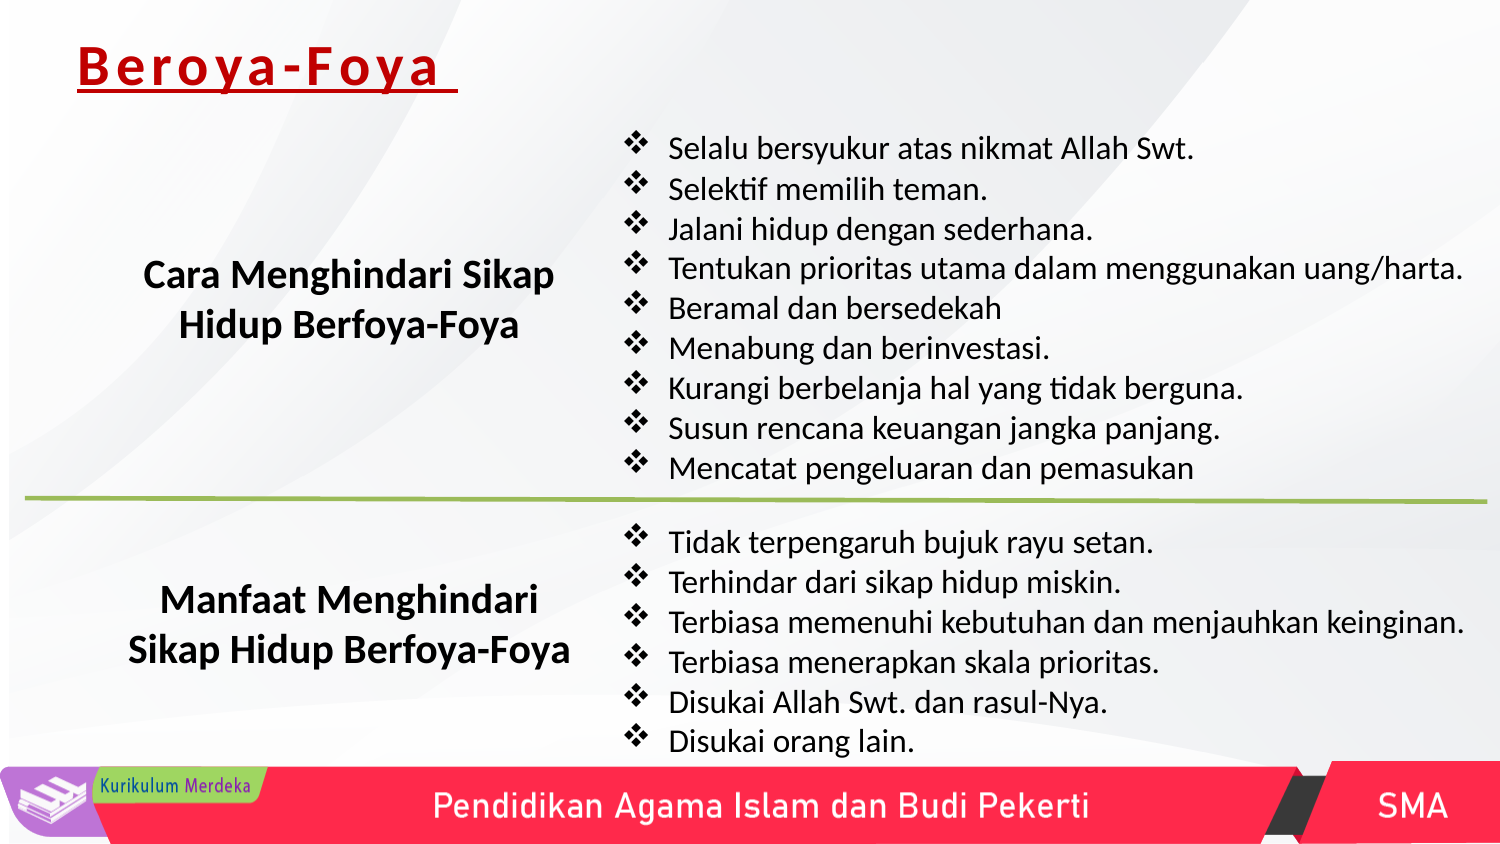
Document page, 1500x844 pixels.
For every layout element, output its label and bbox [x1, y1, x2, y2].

picture [0, 0, 1500, 844]
text_box [24, 497, 1488, 502]
